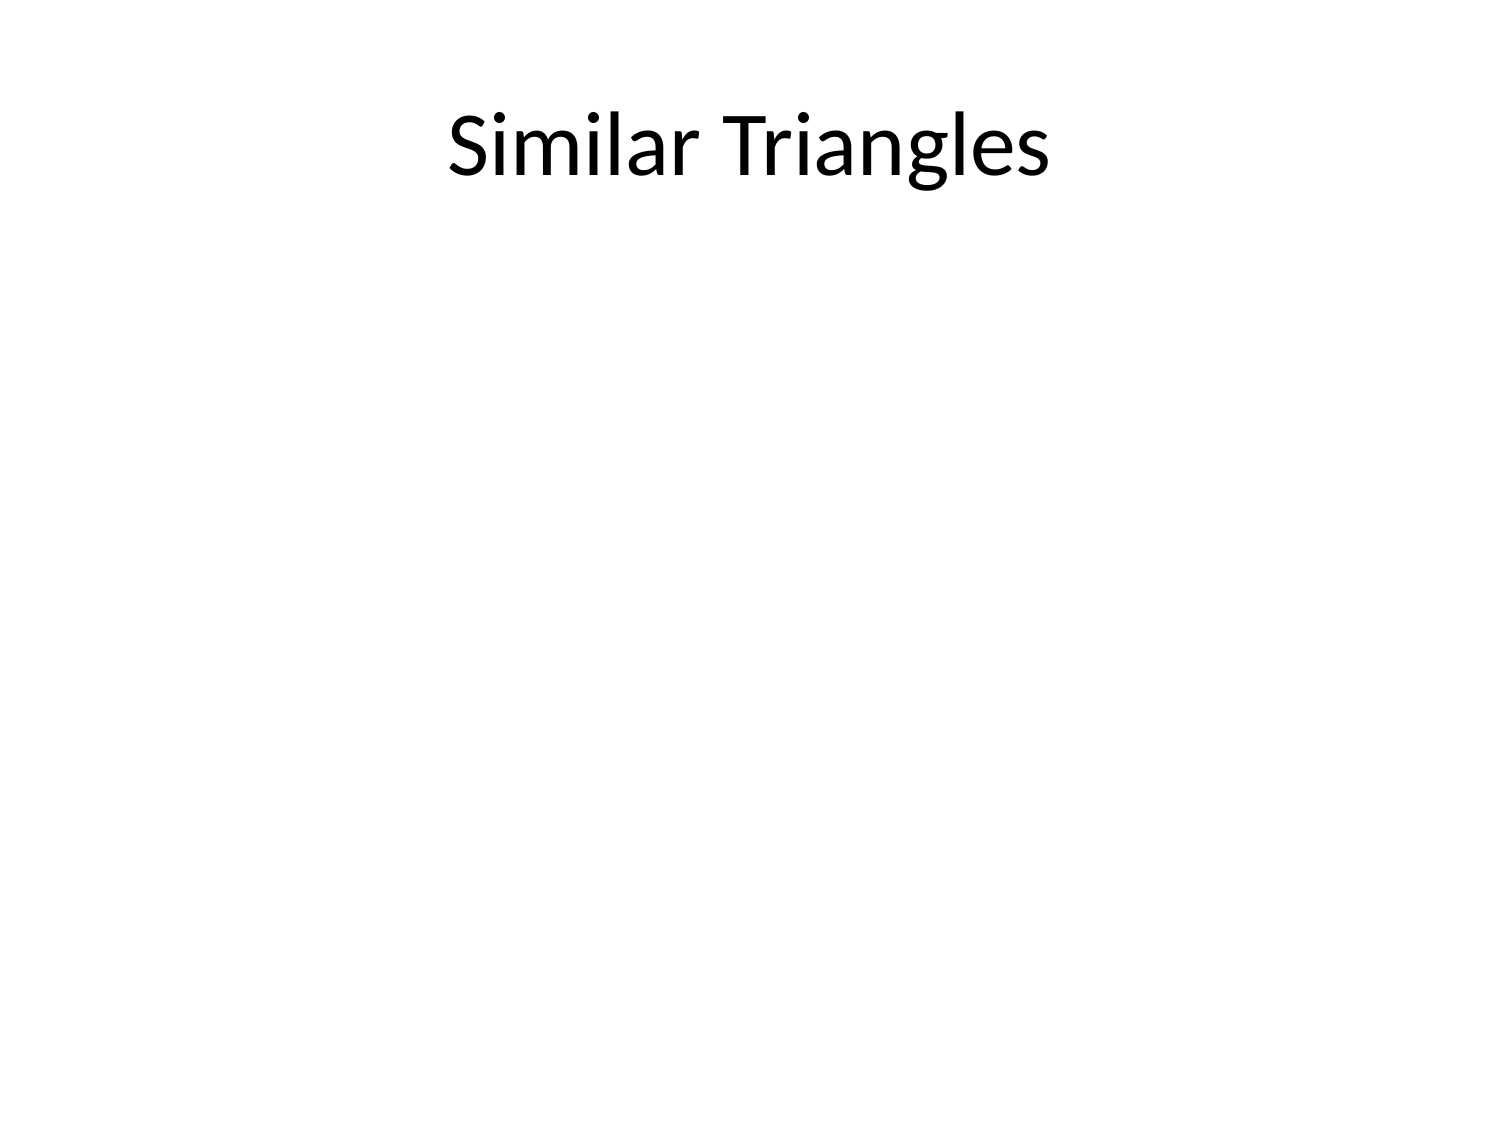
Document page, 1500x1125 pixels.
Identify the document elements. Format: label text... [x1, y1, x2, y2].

title Similar Triangles [75, 45, 1425, 233]
